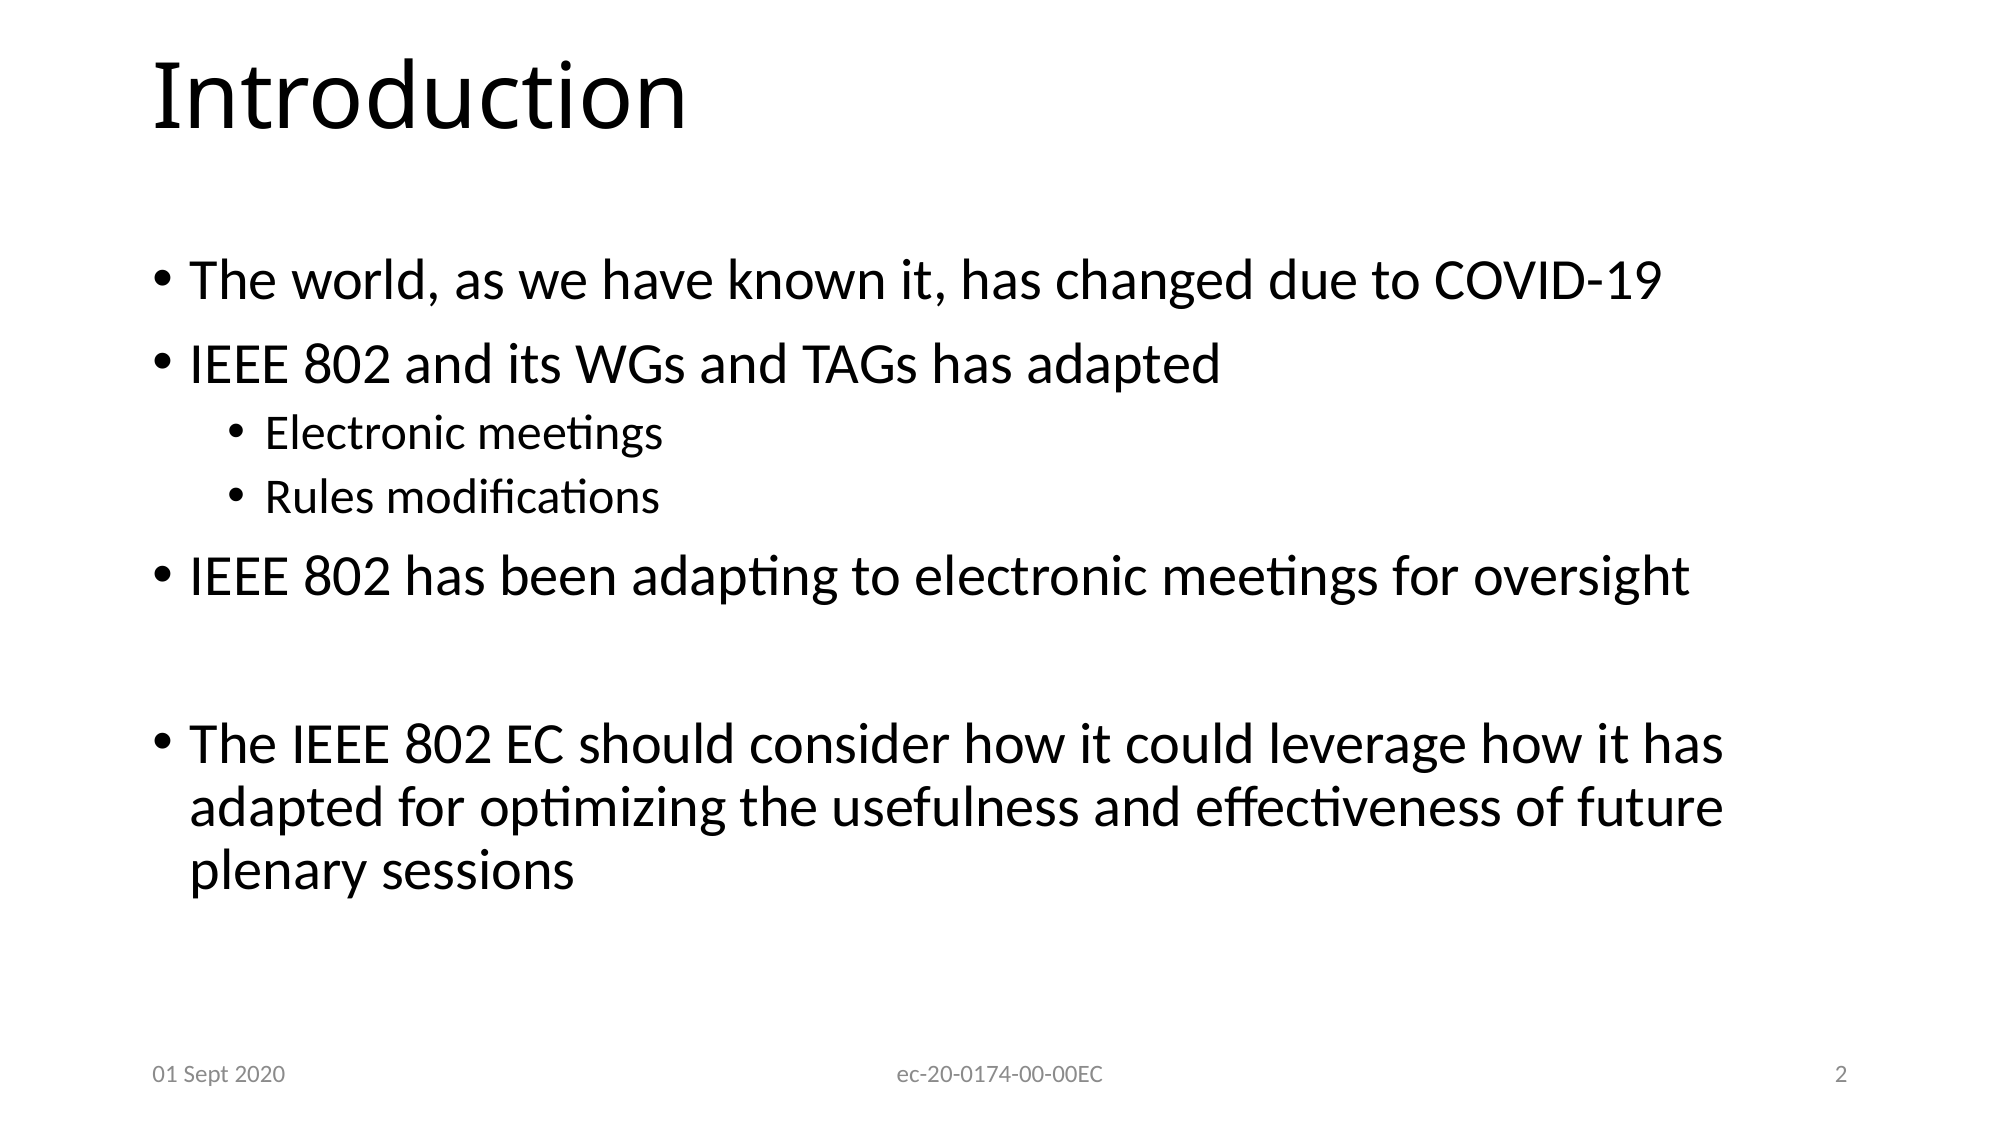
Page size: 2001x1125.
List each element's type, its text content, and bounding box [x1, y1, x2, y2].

list The world, as we have known it, has changed due to COVID-19 IEEE 802 and its WGs and TAGs has adapted Electronic meetings Rules modifications IEEE 802 has been adapting to electronic meetings for oversight The IEEE 802 EC should consider how it could leverage how it has adapted for optimizing the usefulness and effectiveness of future plenary sessions [137, 241, 1863, 1014]
title Introduction [137, 7, 1863, 192]
footer ec-20-0174-00-00EC [662, 1042, 1338, 1103]
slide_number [137, 1042, 588, 1103]
slide_number 2 [1412, 1042, 1863, 1103]
